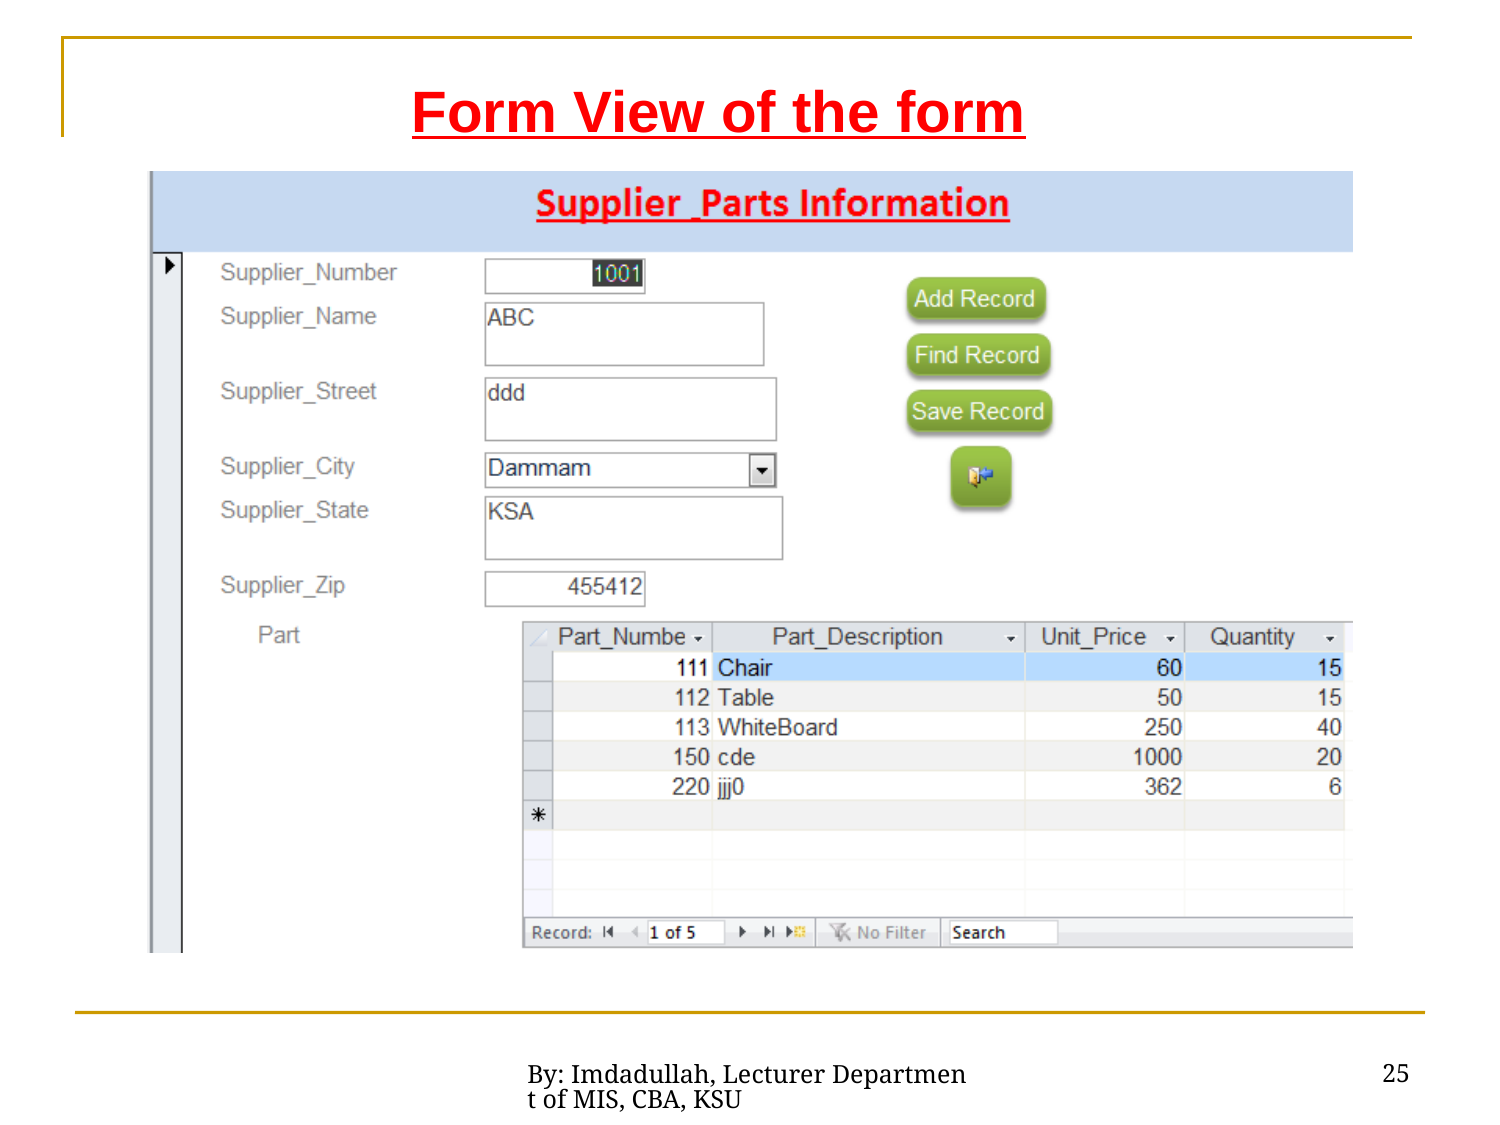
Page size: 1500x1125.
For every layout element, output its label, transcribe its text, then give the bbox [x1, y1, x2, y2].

picture [147, 171, 1353, 954]
footer By: Imdadullah, Lecturer Department of MIS, CBA, KSU [512, 1025, 988, 1100]
slide_number 25 [1074, 1024, 1425, 1100]
text_box Form View of the form [287, 74, 1150, 153]
